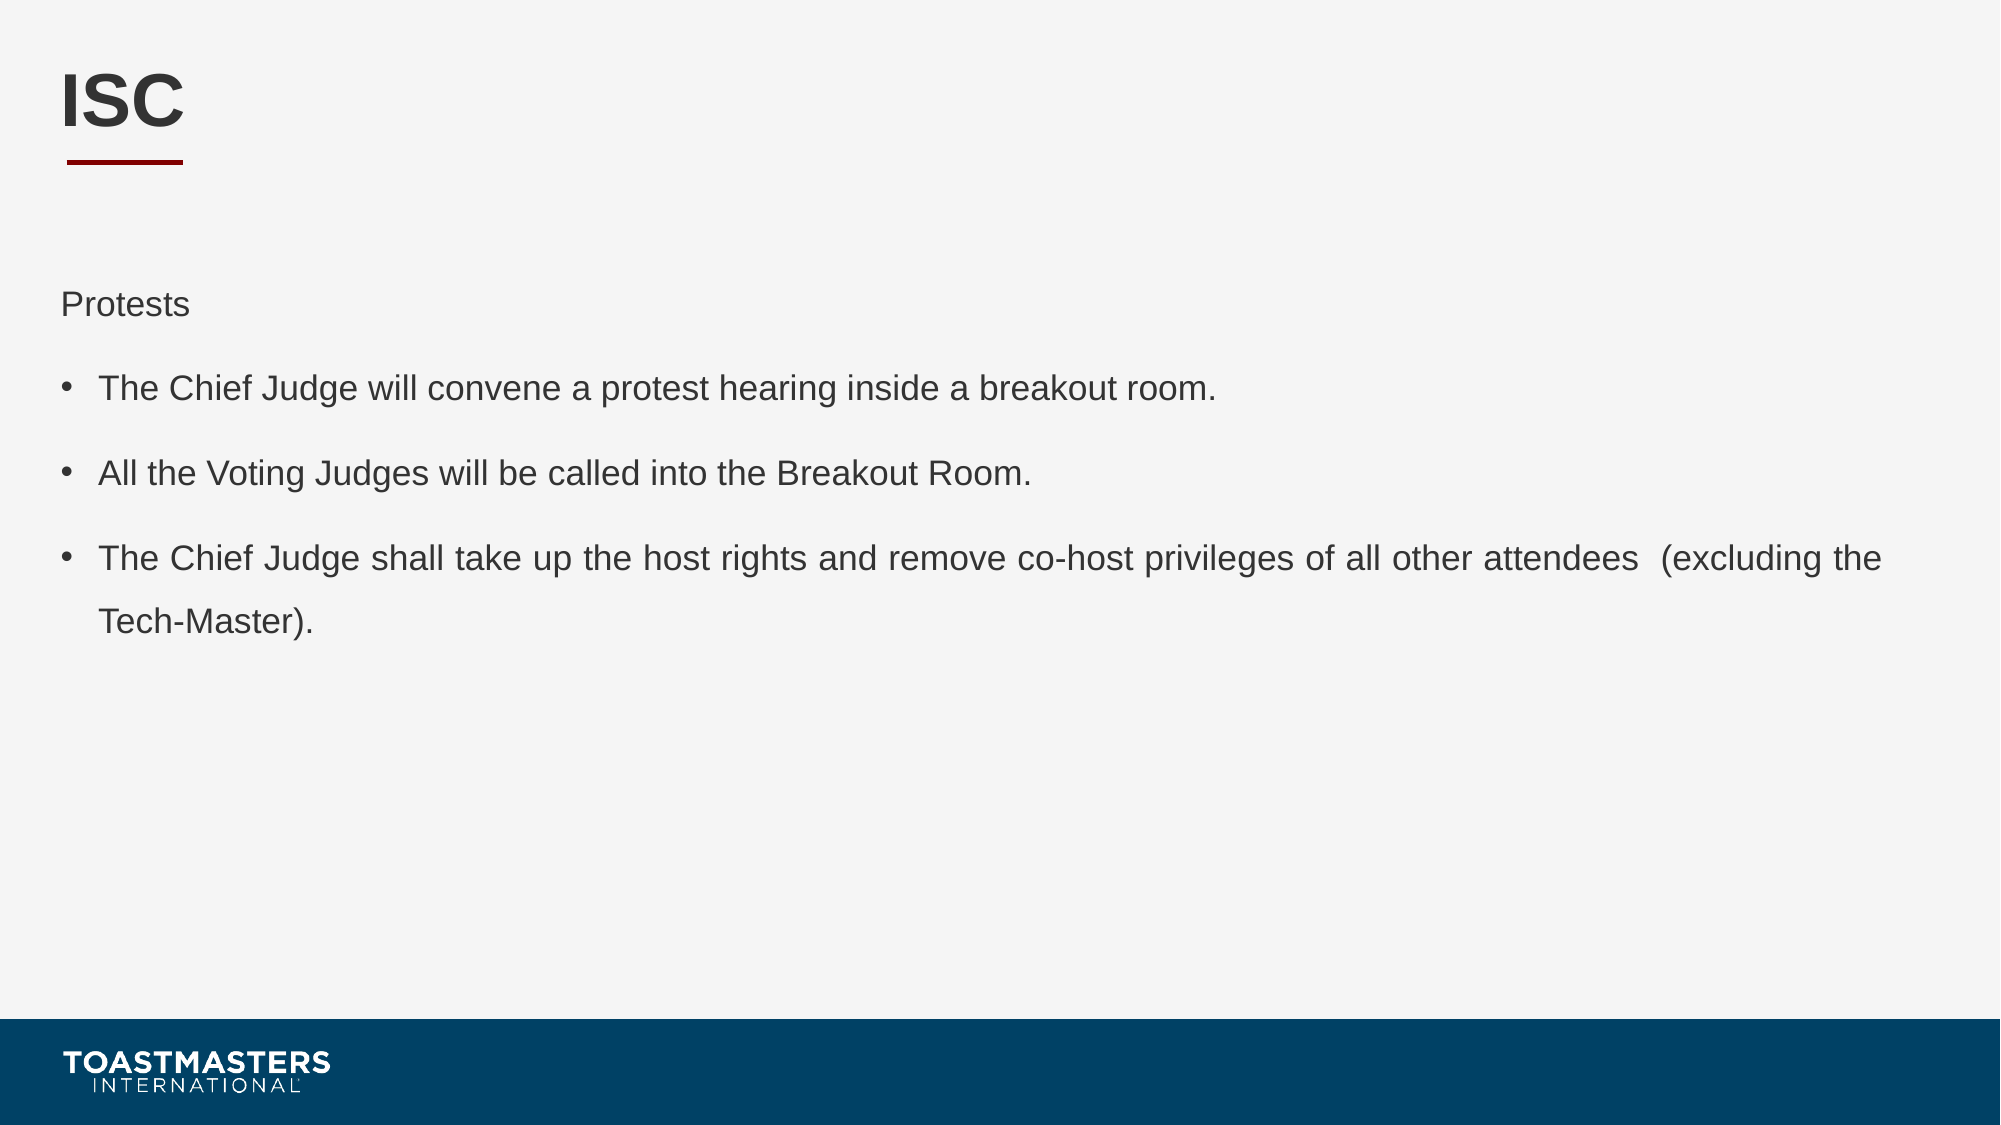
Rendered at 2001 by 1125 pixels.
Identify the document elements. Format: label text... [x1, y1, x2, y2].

title ISC [45, 48, 1957, 155]
list Protests The Chief Judge will convene a protest hearing inside a breakout room. All the Voting Judges will be called into the Breakout Room. The Chief Judge shall take up the host rights and remove co-host privileges of all other attendees (excluding the Tech-Master). [45, 251, 1900, 963]
picture [51, 1036, 343, 1103]
